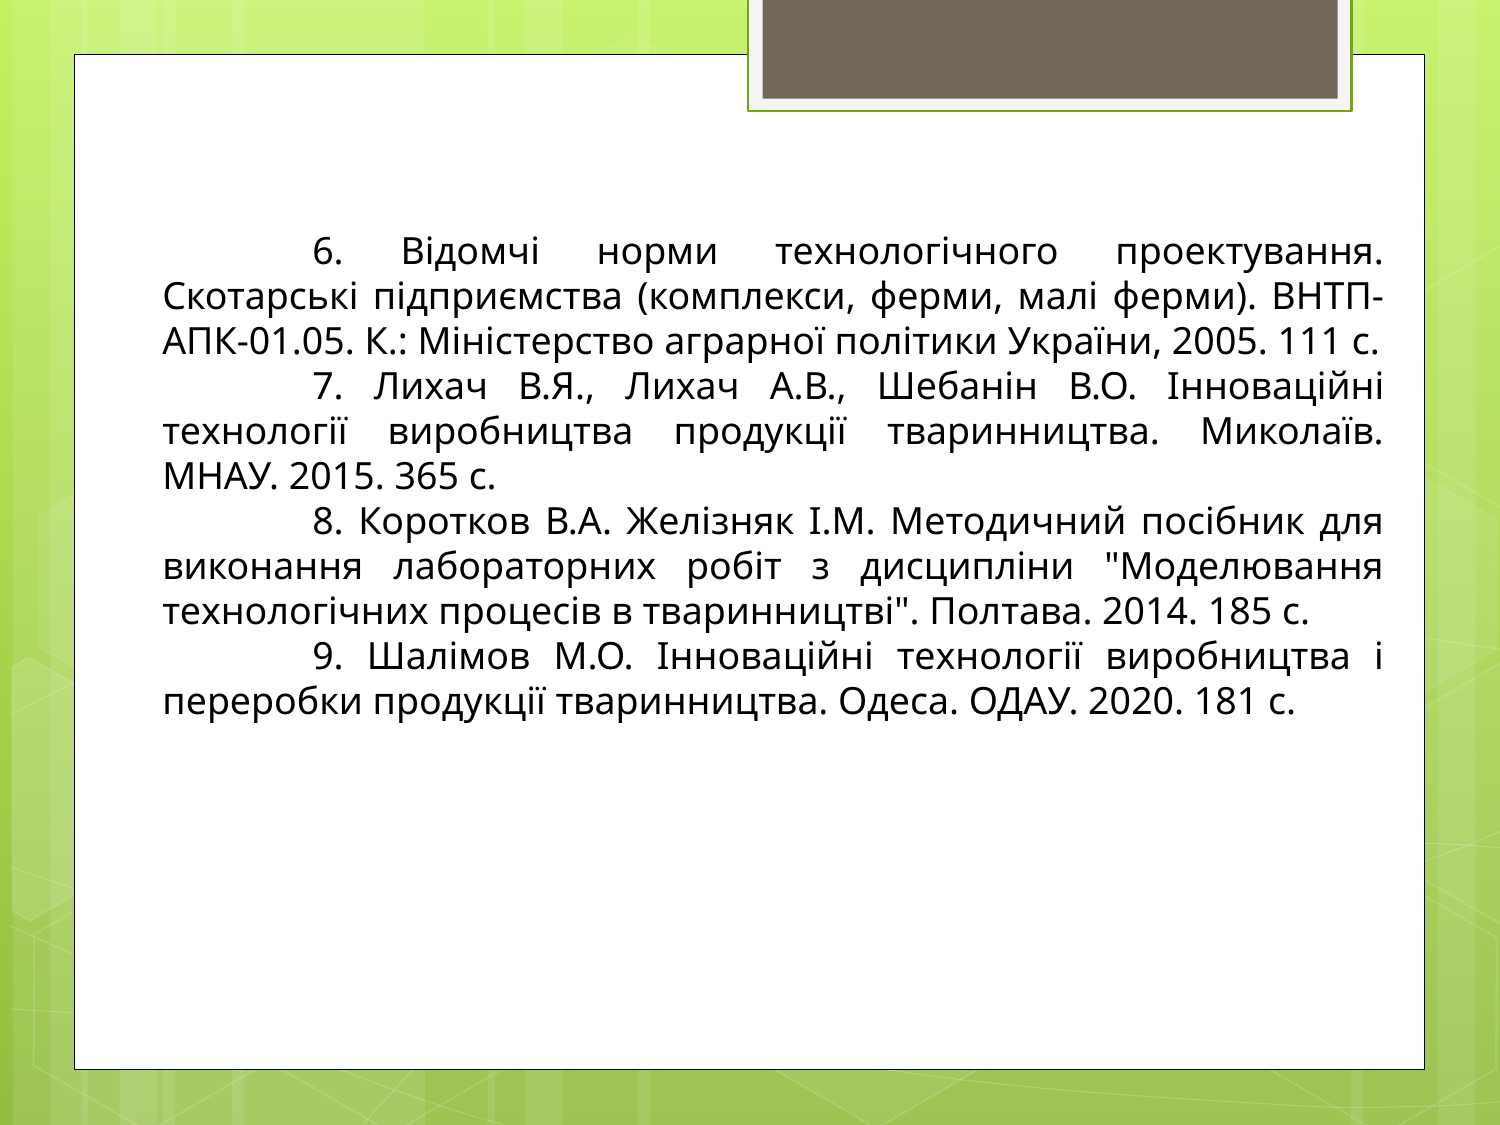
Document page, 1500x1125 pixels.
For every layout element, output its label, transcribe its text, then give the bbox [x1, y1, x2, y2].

text_box 6. Відомчі норми технологічного проектування. Скотарські підприємства (комплекси, ферми, малі ферми). ВНТП-АПК-01.05. К.: Міністерство аграрної політики України, 2005. 111 с. 7. Лихач В.Я., Лихач А.В., Шебанін В.О. Інноваційні технології виробництва продукції тваринництва. Миколаїв. МНАУ. 2015. 365 с. 8. Коротков В.А. Желізняк І.М. Методичний посібник для виконання лабораторних робіт з дисципліни "Моделювання технологічних процесів в тваринництві". Полтава. 2014. 185 с. 9. Шалімов М.О. Інноваційні технології виробництва і переробки продукції тваринництва. Одеса. ОДАУ. 2020. 181 с. [147, 219, 1400, 775]
